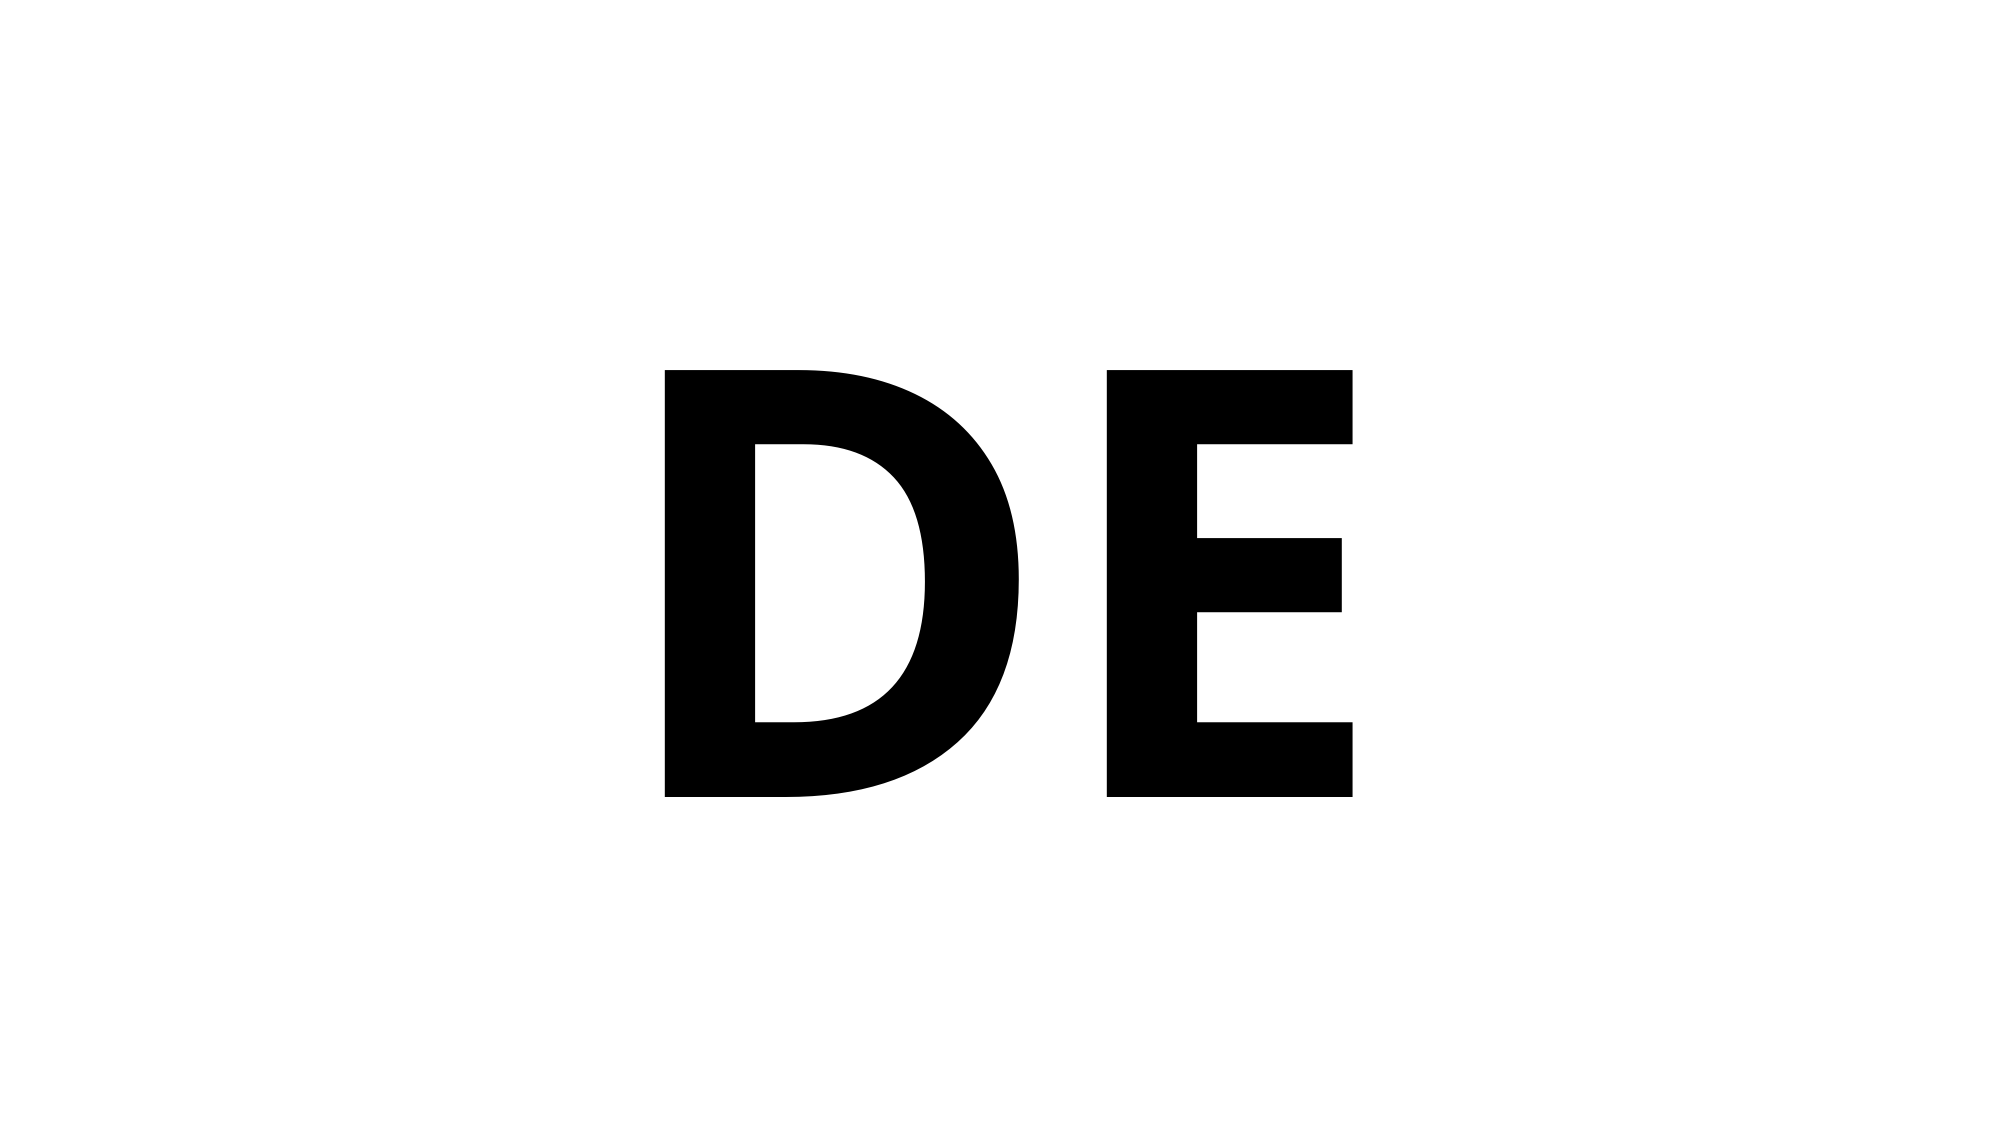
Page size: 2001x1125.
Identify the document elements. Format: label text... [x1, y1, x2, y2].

text_box DE [540, 192, 1460, 925]
